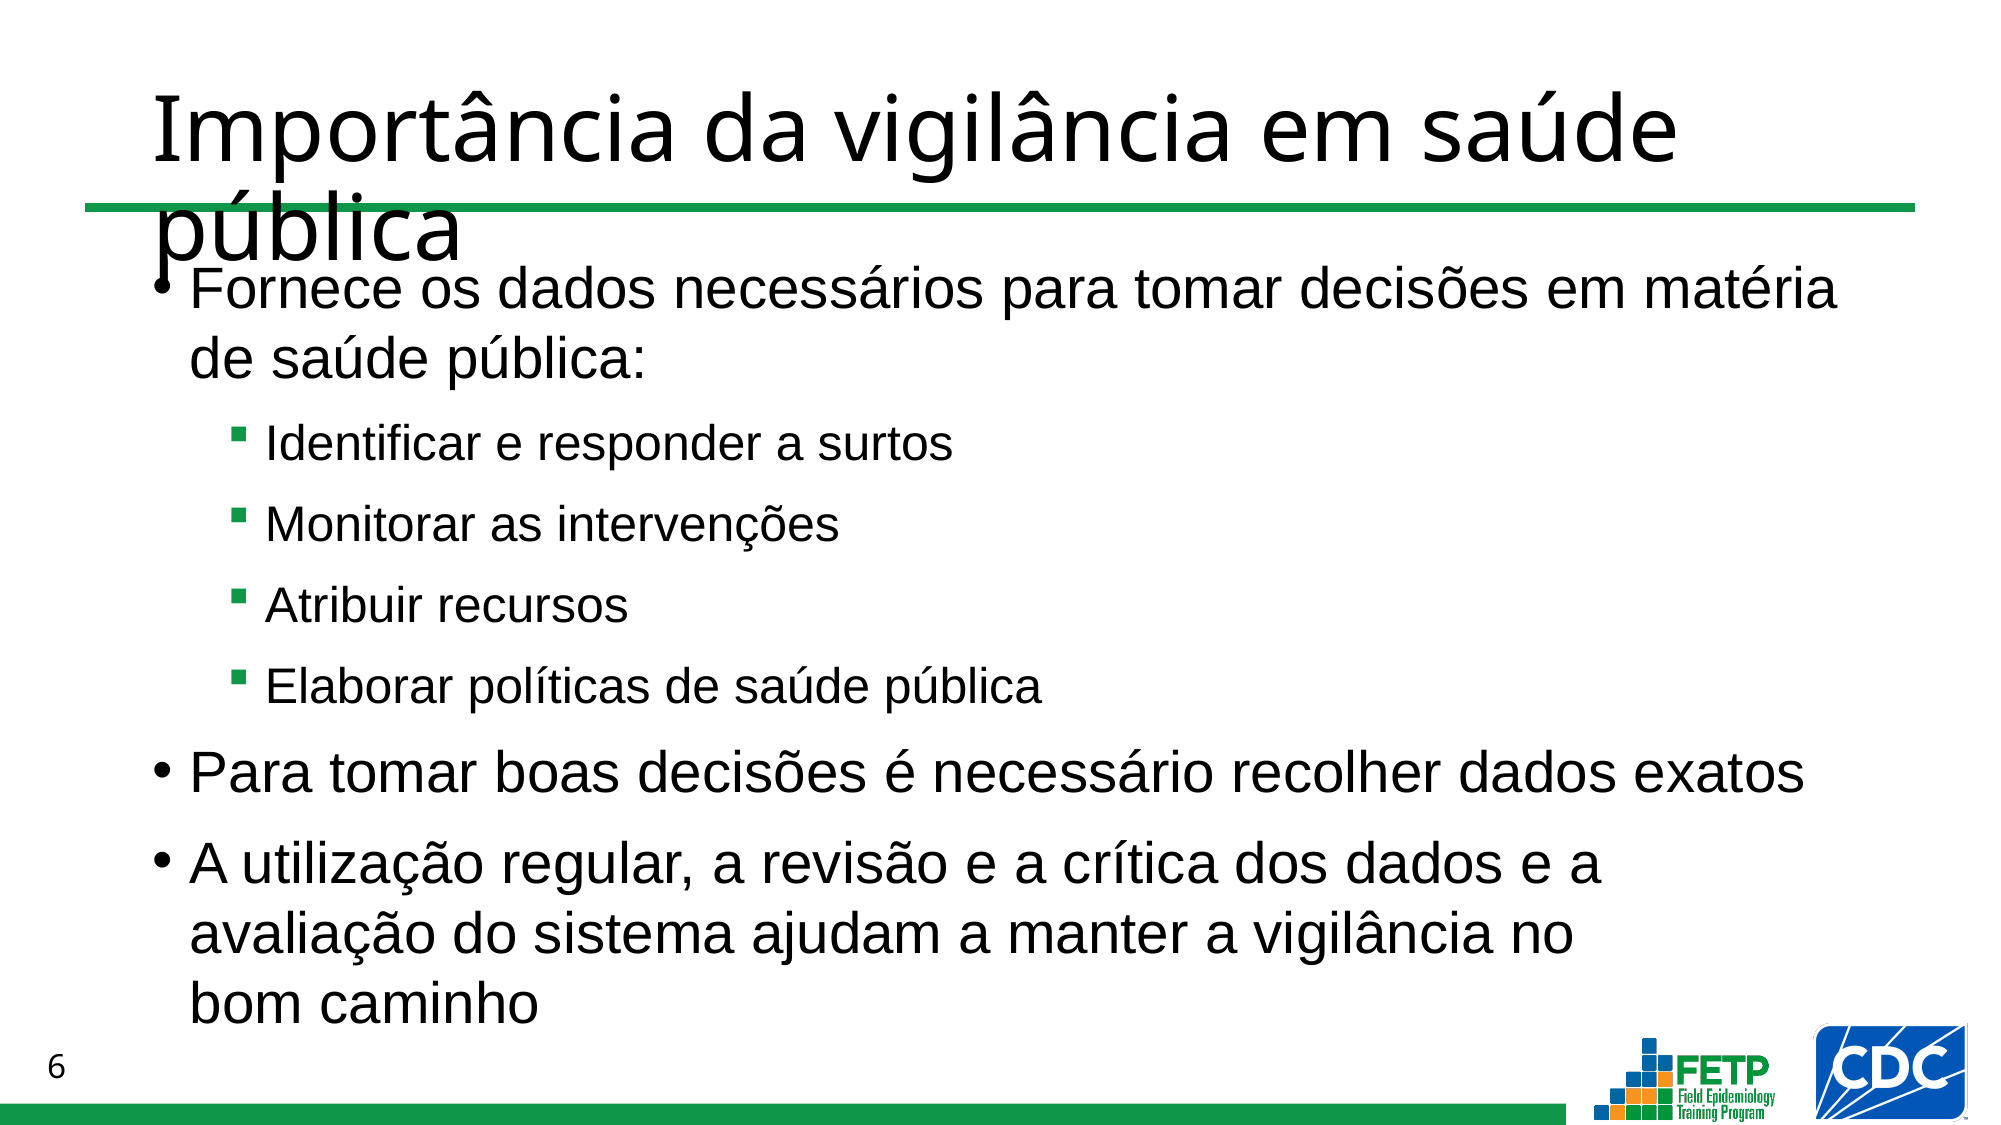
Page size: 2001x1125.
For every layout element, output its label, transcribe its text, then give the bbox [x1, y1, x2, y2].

list Fornece os dados necessários para tomar decisões em matéria de saúde pública: Identificar e responder a surtos Monitorar as intervenções Atribuir recursos Elaborar políticas de saúde pública Para tomar boas decisões é necessário recolher dados exatos A utilização regular, a revisão e a crítica dos dados e a avaliação do sistema ajudam a manter a vigilância no bom caminho [137, 242, 1863, 1004]
picture [1594, 1038, 1775, 1122]
picture [1813, 1023, 1968, 1122]
title Importância da vigilância em saúde pública [137, 75, 1909, 207]
